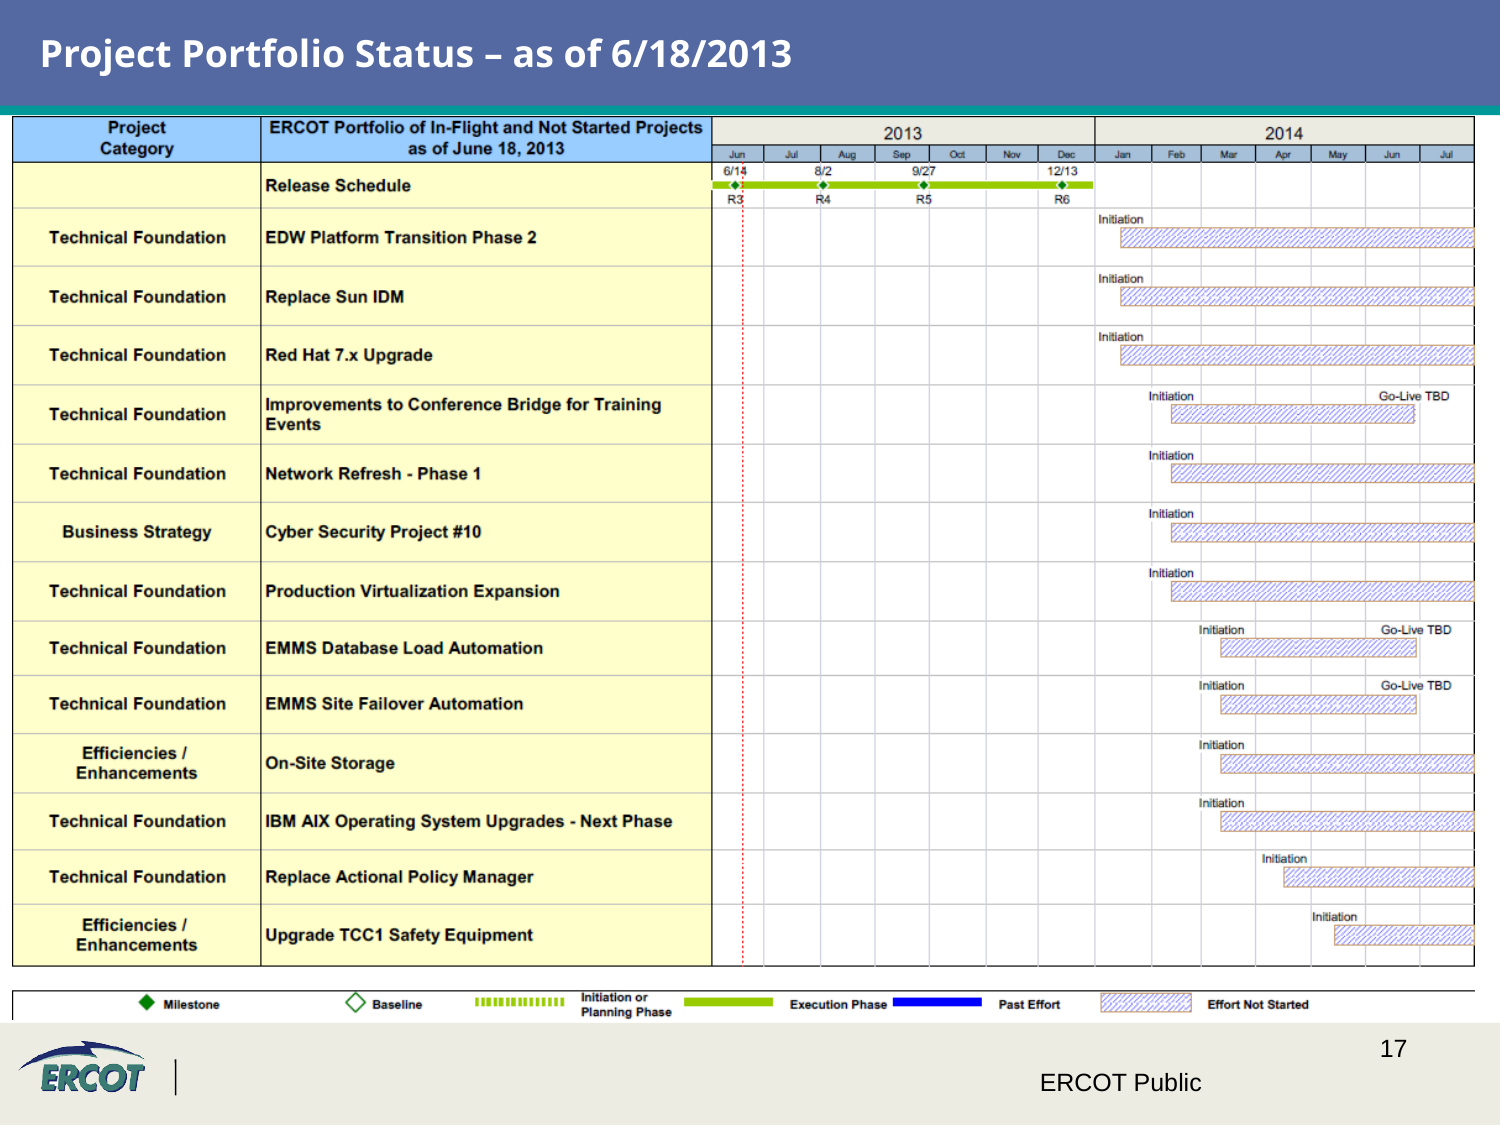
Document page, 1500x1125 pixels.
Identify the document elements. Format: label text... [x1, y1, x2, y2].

picture [10, 1031, 151, 1111]
text_box Project Portfolio Status – as of 6/18/2013 [24, 30, 1163, 106]
picture [12, 116, 1476, 1020]
footer ERCOT Public [1025, 1059, 1438, 1125]
